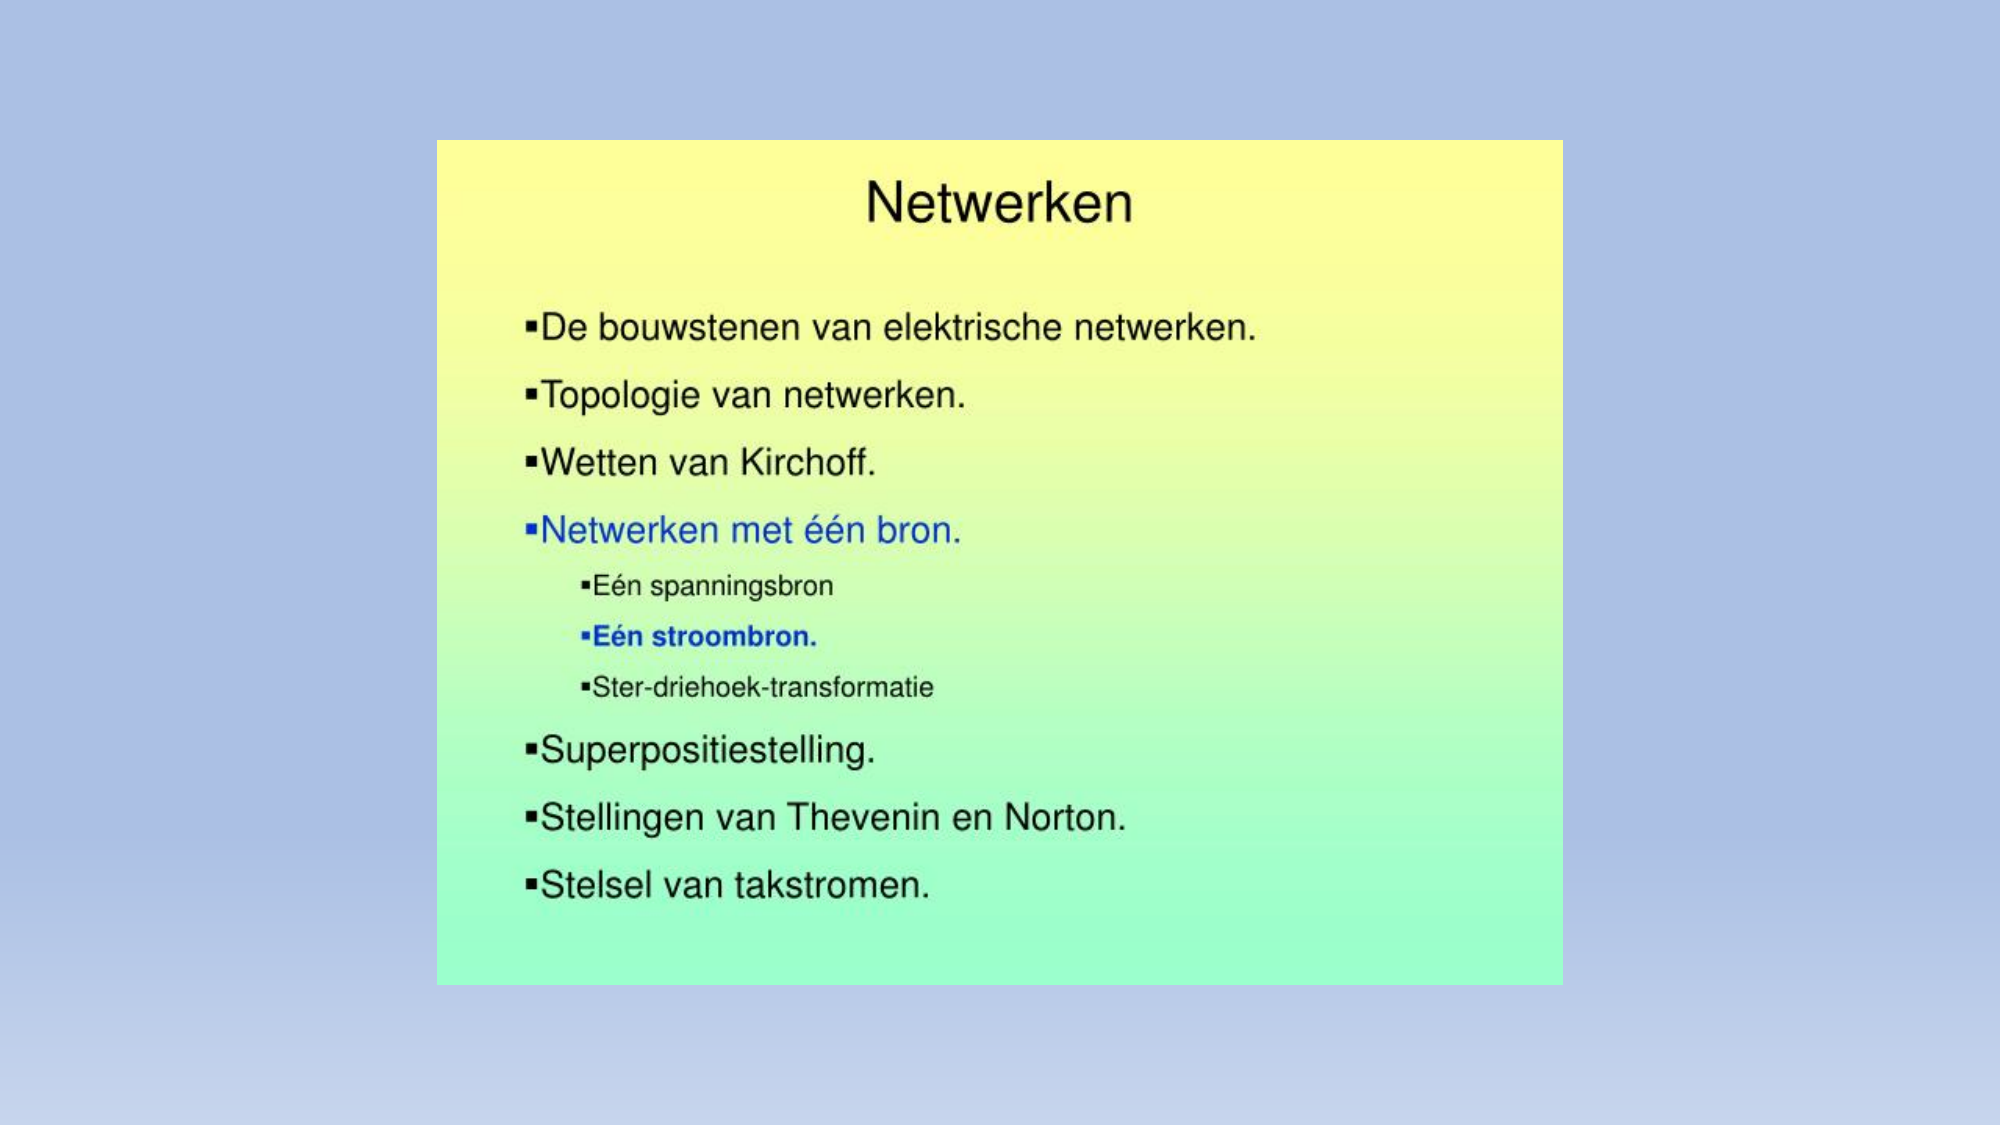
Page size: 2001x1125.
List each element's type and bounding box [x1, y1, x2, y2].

picture [437, 140, 1563, 985]
